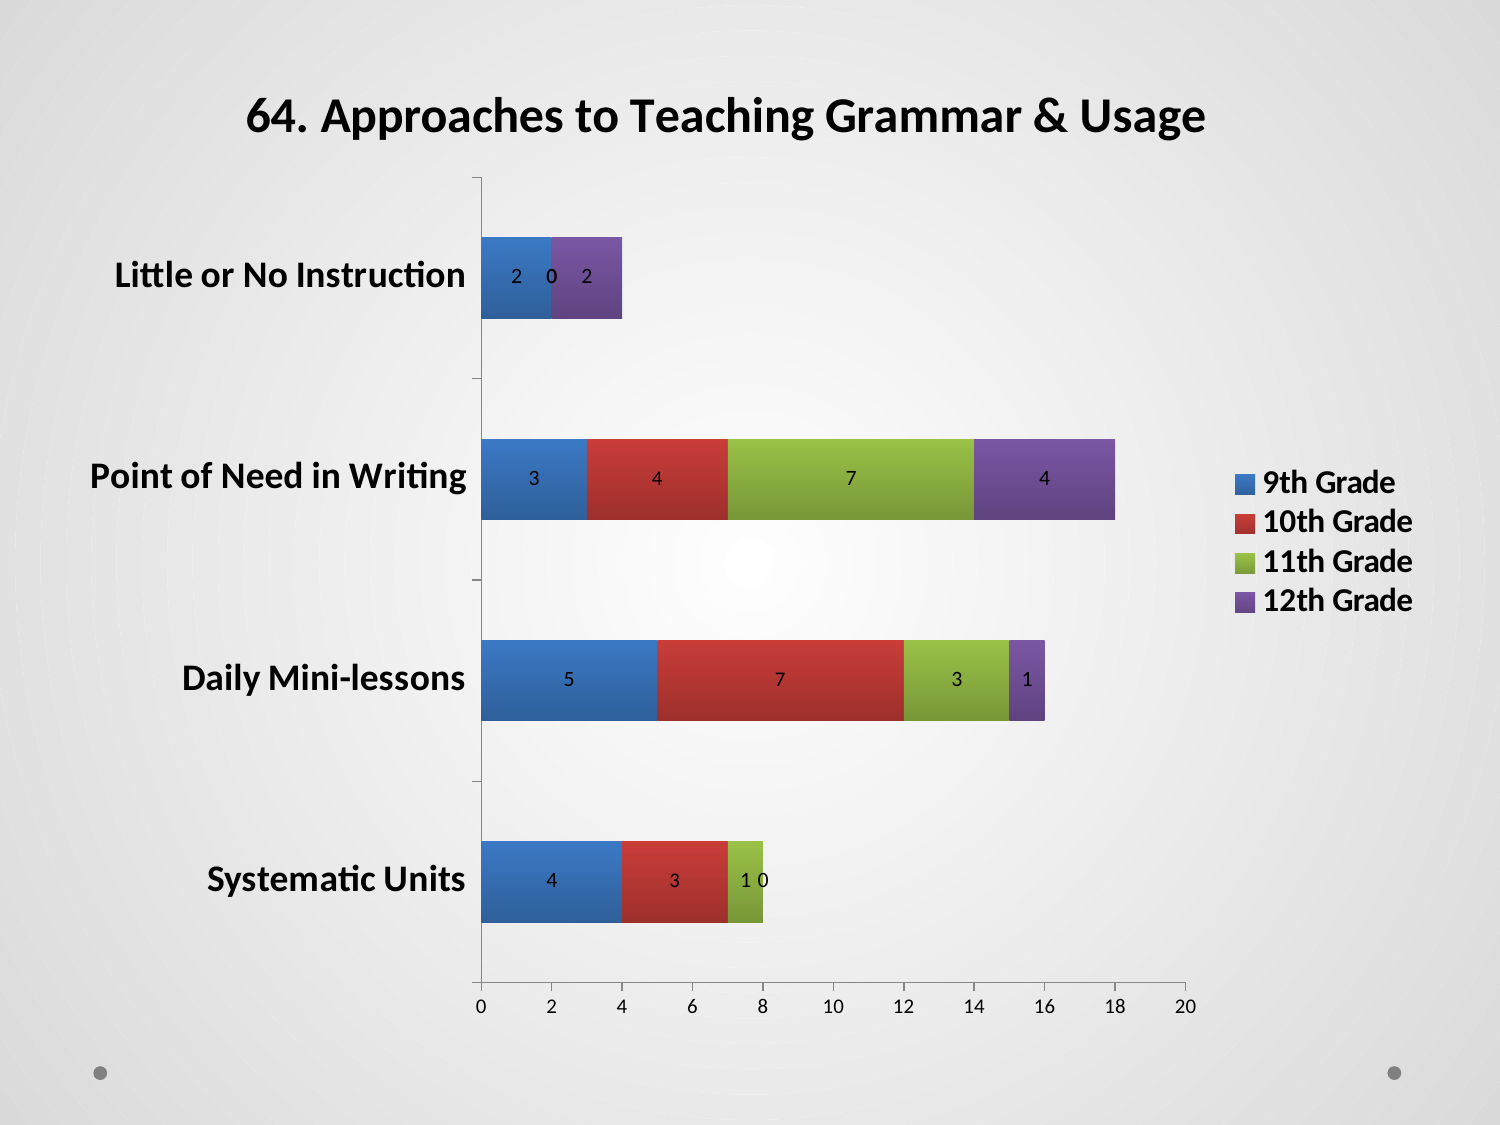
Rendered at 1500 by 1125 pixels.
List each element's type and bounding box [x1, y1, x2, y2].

chart [62, 49, 1438, 1038]
